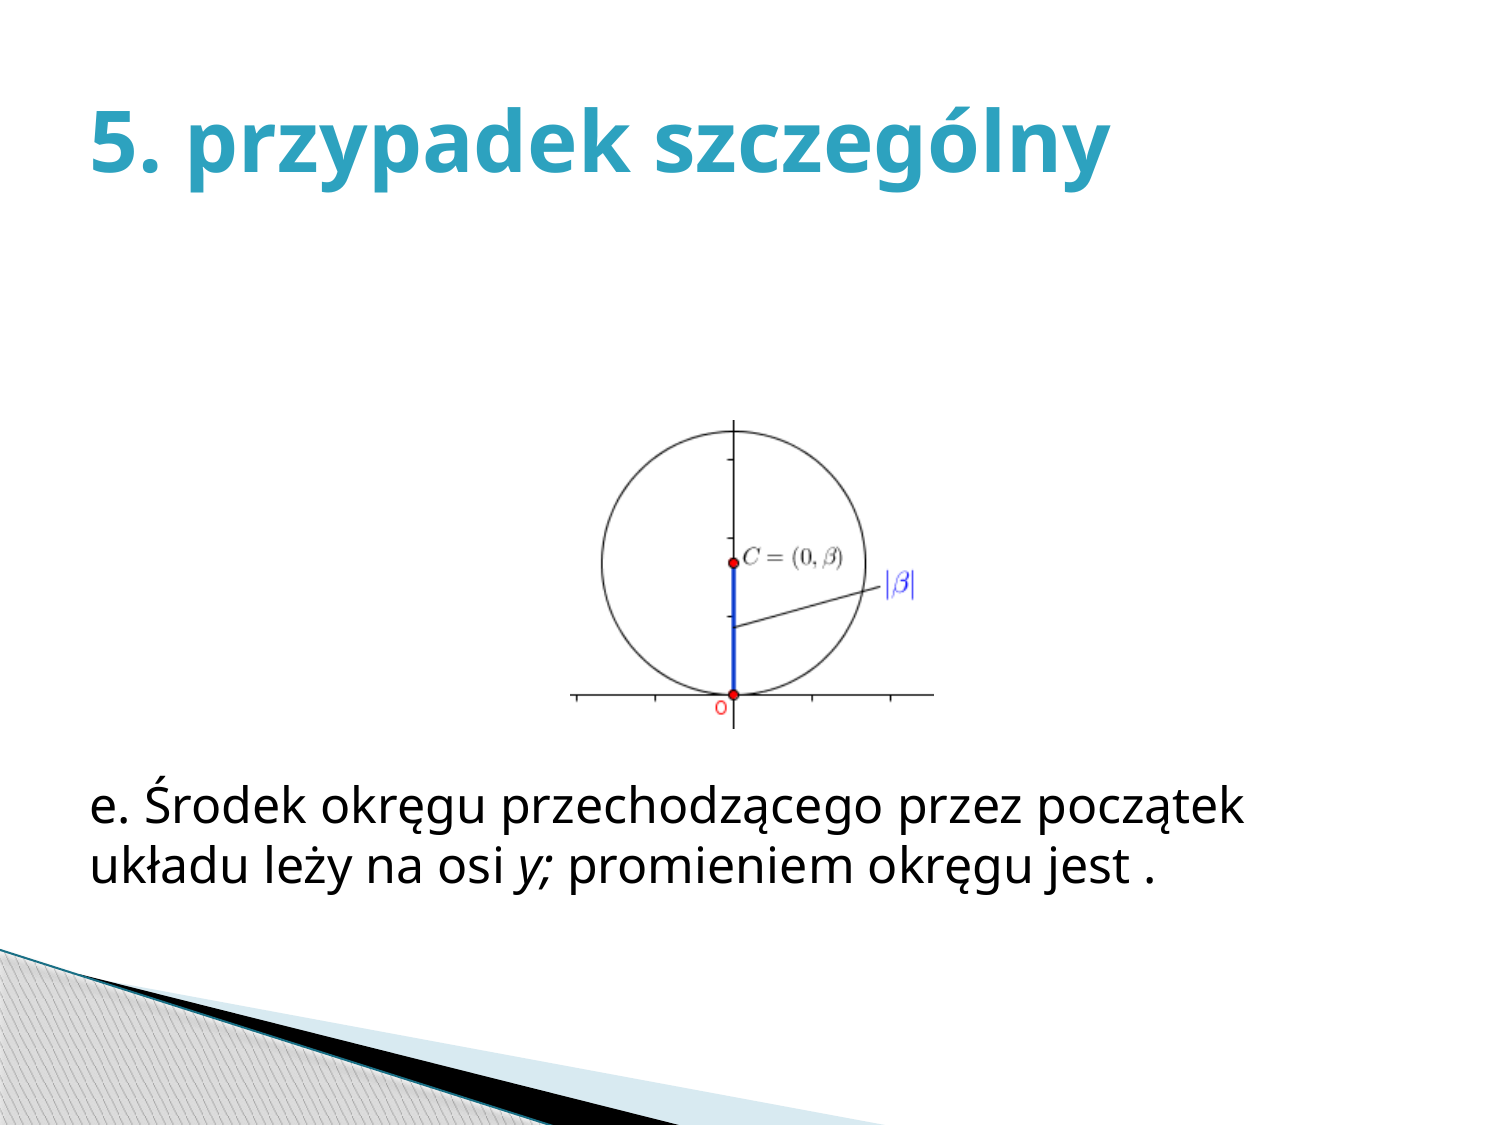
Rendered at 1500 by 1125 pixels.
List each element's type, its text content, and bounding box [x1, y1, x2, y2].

title 5. przypadek szczególny [75, 45, 1425, 233]
picture [570, 420, 934, 729]
